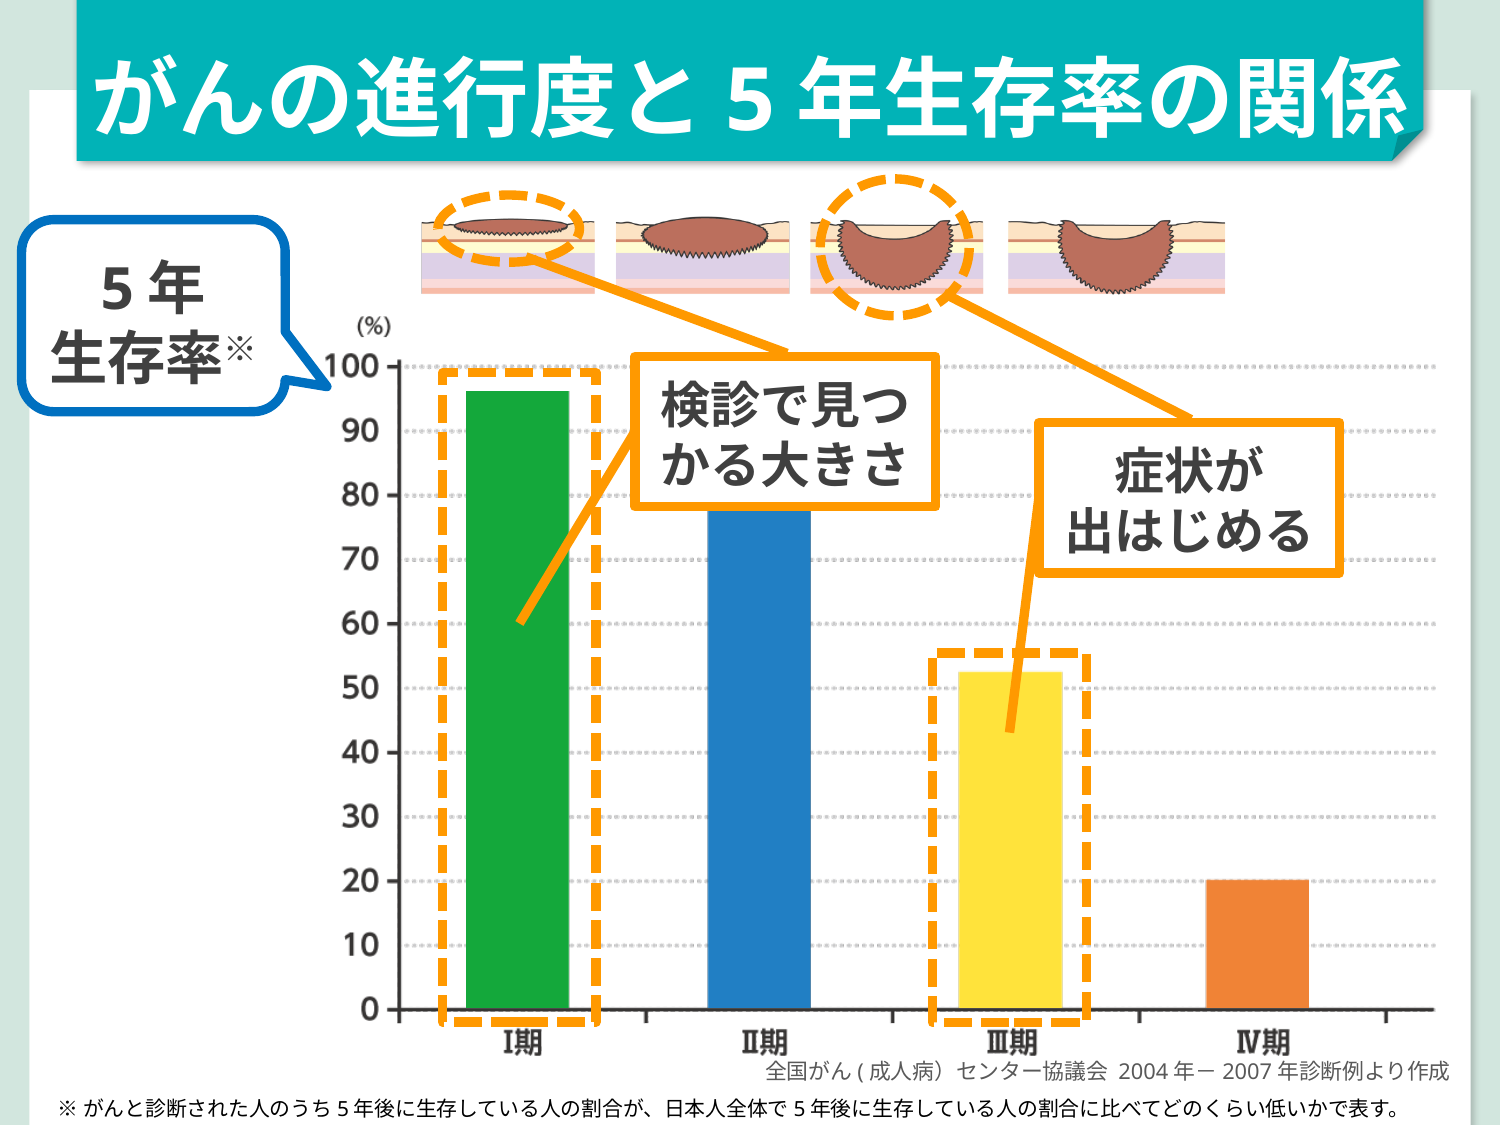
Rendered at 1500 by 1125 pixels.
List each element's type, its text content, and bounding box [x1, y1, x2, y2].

text_box ※がんと診断された人のうち5年後に生存している人の割合が、日本人全体で5年後に生存している人の割合に比べてどのくらい低いかで表す。 [42, 1087, 1478, 1125]
text_box [842, 176, 944, 196]
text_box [519, 356, 936, 624]
picture [321, 197, 1436, 1064]
text_box 5年 生存率※ [19, 217, 316, 414]
text_box がんの進行度と5年生存率の関係 [76, 35, 1424, 156]
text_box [1009, 422, 1340, 733]
text_box [490, 192, 538, 196]
text_box 全国がん(成人病）センター協議会 2004年－2007年診断例より作成 [655, 1049, 1466, 1091]
